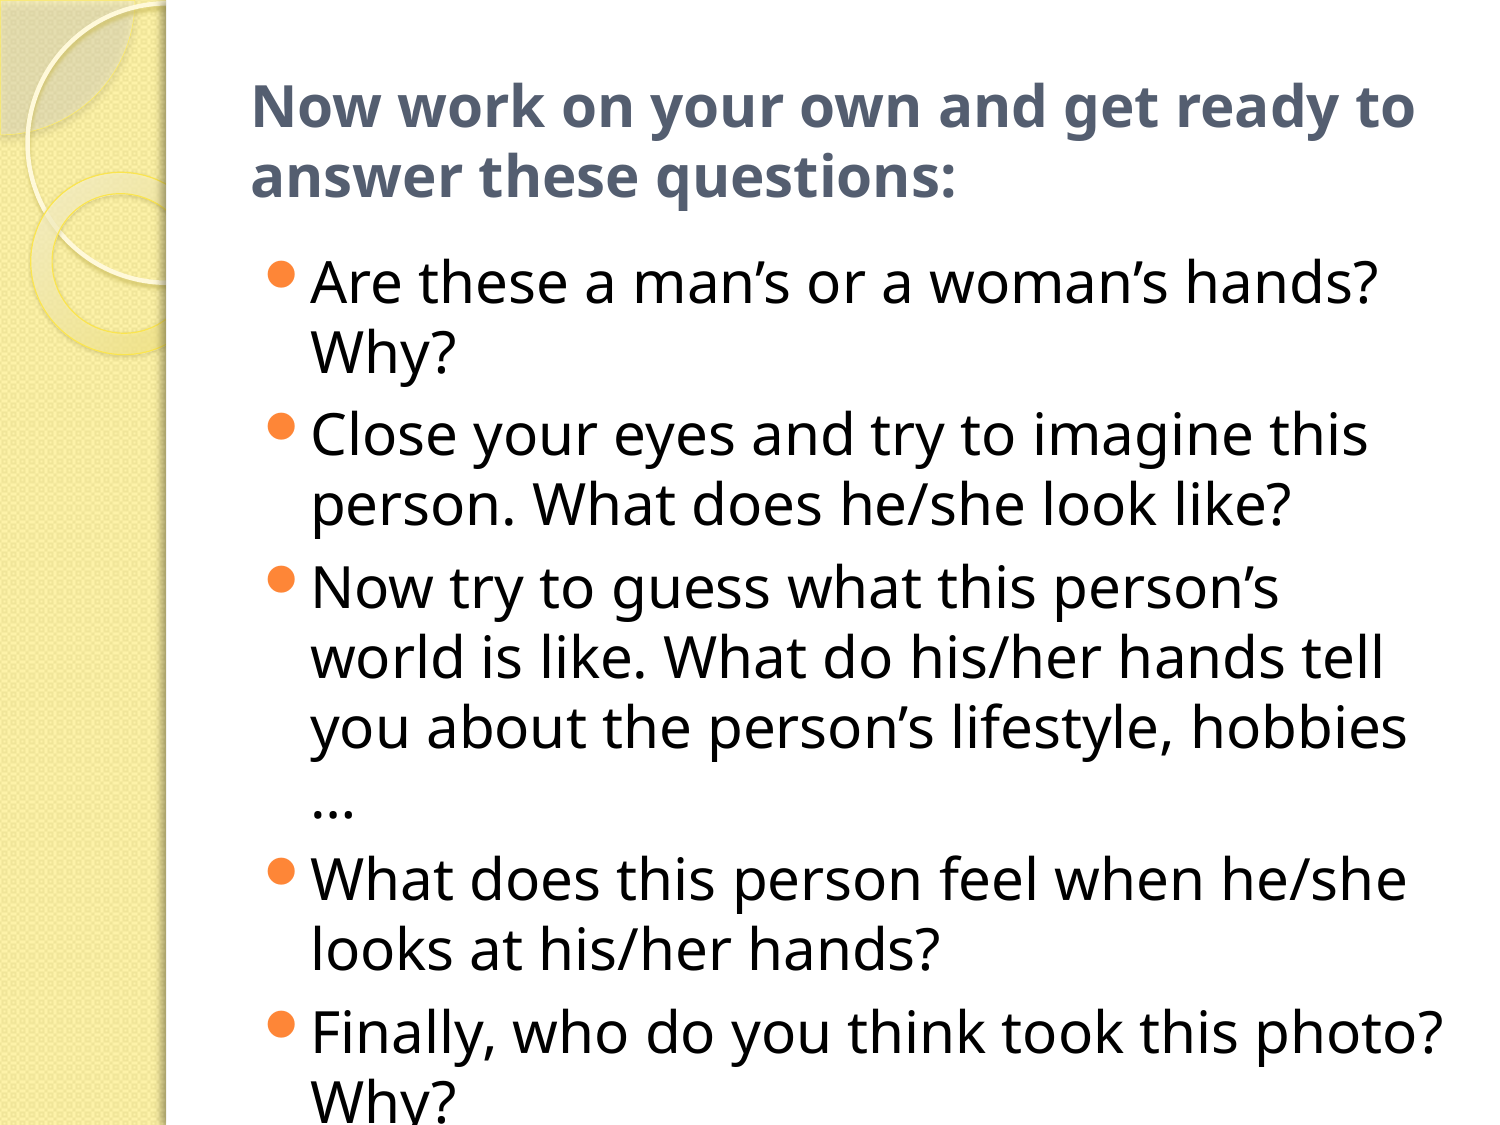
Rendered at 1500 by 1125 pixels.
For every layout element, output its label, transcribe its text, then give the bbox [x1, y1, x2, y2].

list Are these a man’s or a woman’s hands? Why? Close your eyes and try to imagine this person. What does he/she look like? Now try to guess what this person’s world is like. What do his/her hands tell you about the person’s lifestyle, hobbies … What does this person feel when he/she looks at his/her hands? Finally, who do you think took this photo? Why? [235, 237, 1466, 1026]
title Now work on your own and get ready to answer these questions: [235, 45, 1466, 233]
